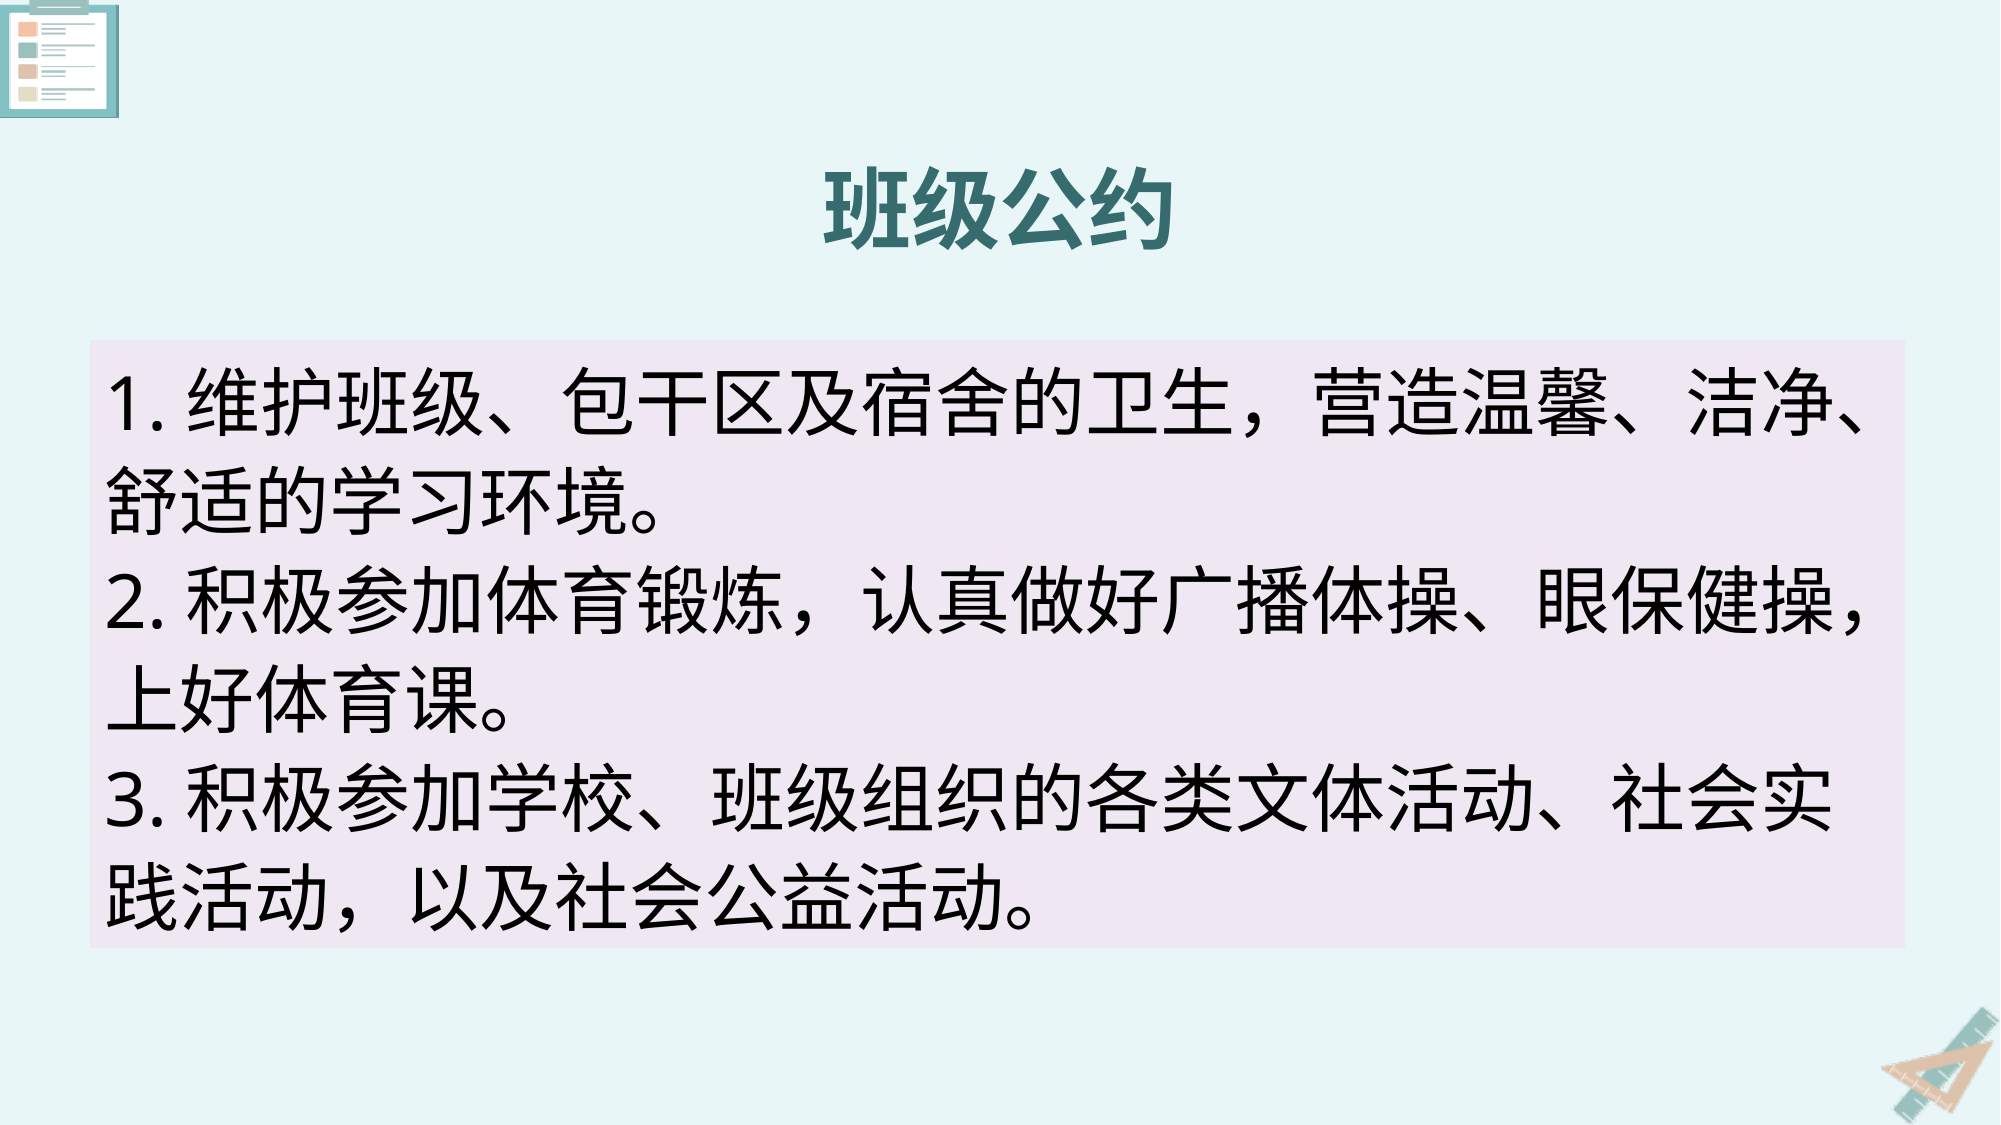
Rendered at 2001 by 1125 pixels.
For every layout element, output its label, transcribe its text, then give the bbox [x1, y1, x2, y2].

text_box 1.维护班级、包干区及宿舍的卫生，营造温馨、洁净、舒适的学习环境。 2.积极参加体育锻炼，认真做好广播体操、眼保健操，上好体育课。 3.积极参加学校、班级组织的各类文体活动、社会实践活动，以及社会公益活动。 [89, 339, 1906, 949]
text_box 班级公约 [331, 114, 1669, 268]
picture [0, 0, 119, 119]
picture [1881, 1006, 2000, 1125]
